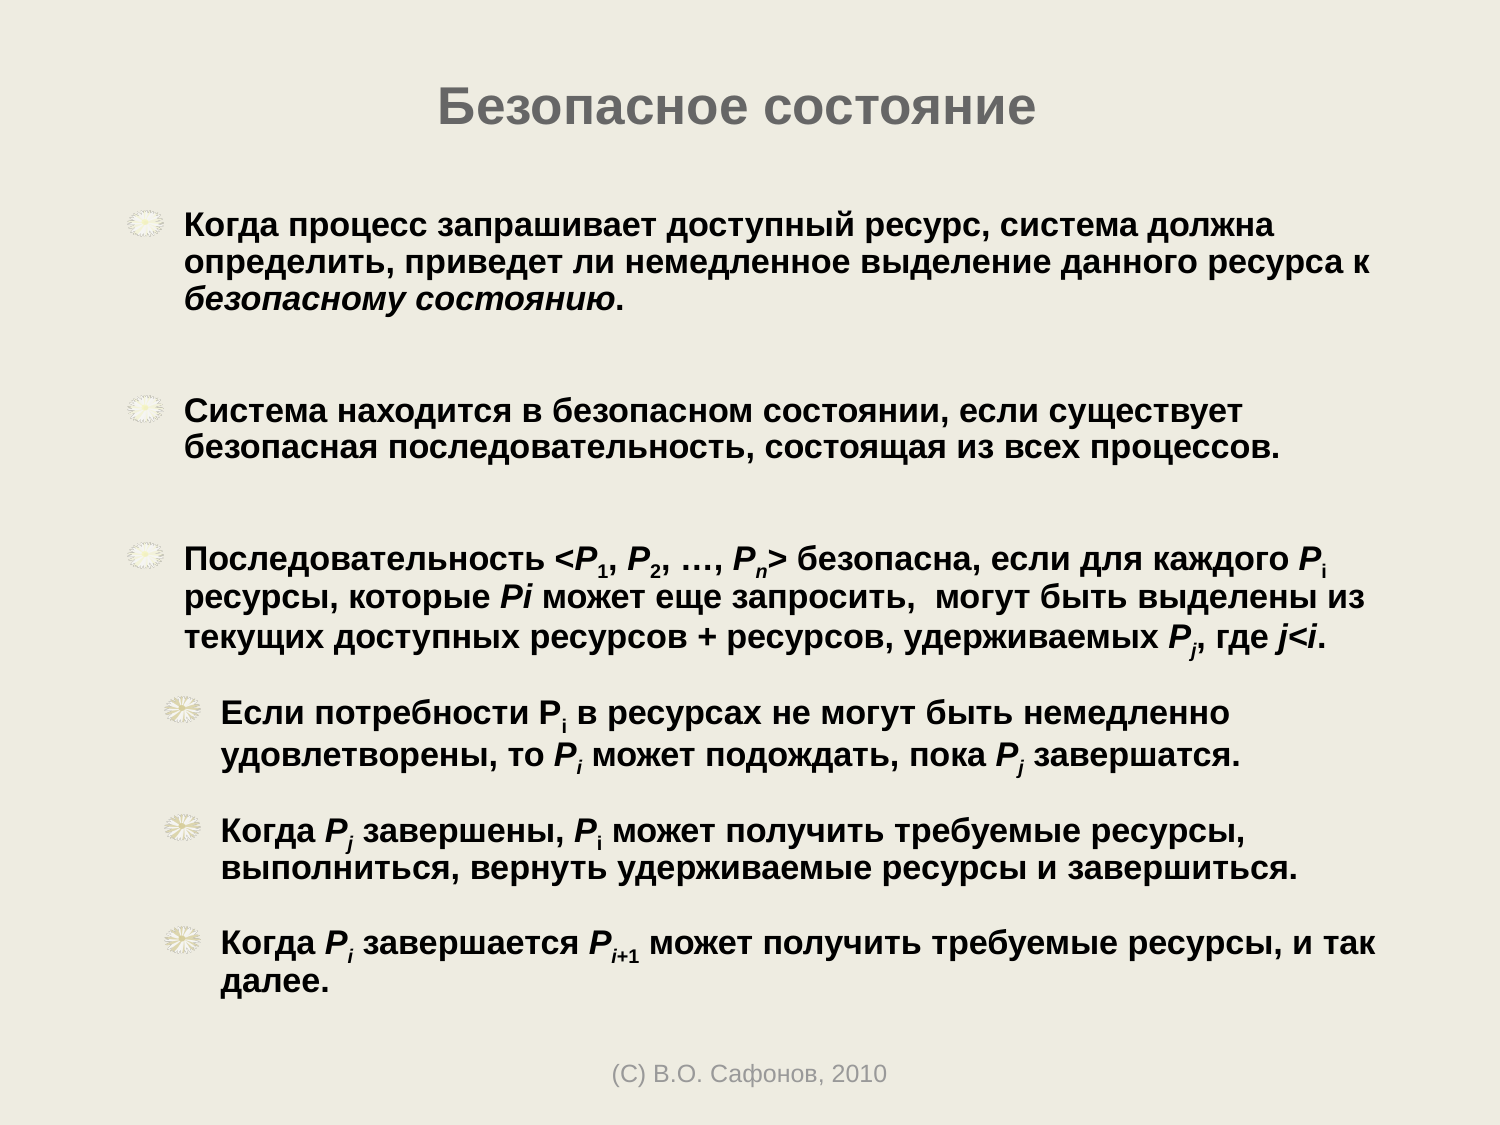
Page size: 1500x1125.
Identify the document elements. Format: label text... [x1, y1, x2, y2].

picture [127, 395, 164, 423]
picture [164, 696, 201, 723]
picture [164, 926, 201, 954]
list Когда процесс запрашивает доступный ресурс, система должна определить, приведет ли немедленное выделение данного ресурса к безопасному состоянию. Система находится в безопасном состоянии, если существует безопасная последовательность, состоящая из всех процессов. Последовательность <P1, P2, …, Pn> безопасна, если для каждого Pi ресурсы, которые Pi может еще запросить, могут быть выделены из текущих доступных ресурсов + ресурсов, удерживаемых Pj, где j<i. Если потребности Pi в ресурсах не могут быть немедленно удовлетворены, то Pi может подождать, пока Pj завершатся. Когда Pj завершены, Pi может получить требуемые ресурсы, выполниться, вернуть удерживаемые ресурсы и завершиться. Когда Pi завершается Pi+1 может получить требуемые ресурсы, и так далее. [112, 200, 1447, 1012]
picture [127, 210, 164, 237]
picture [164, 814, 201, 841]
title Безопасное состояние [117, 63, 1358, 144]
footer (C) В.О. Сафонов, 2010 [512, 1042, 988, 1103]
picture [127, 542, 164, 569]
